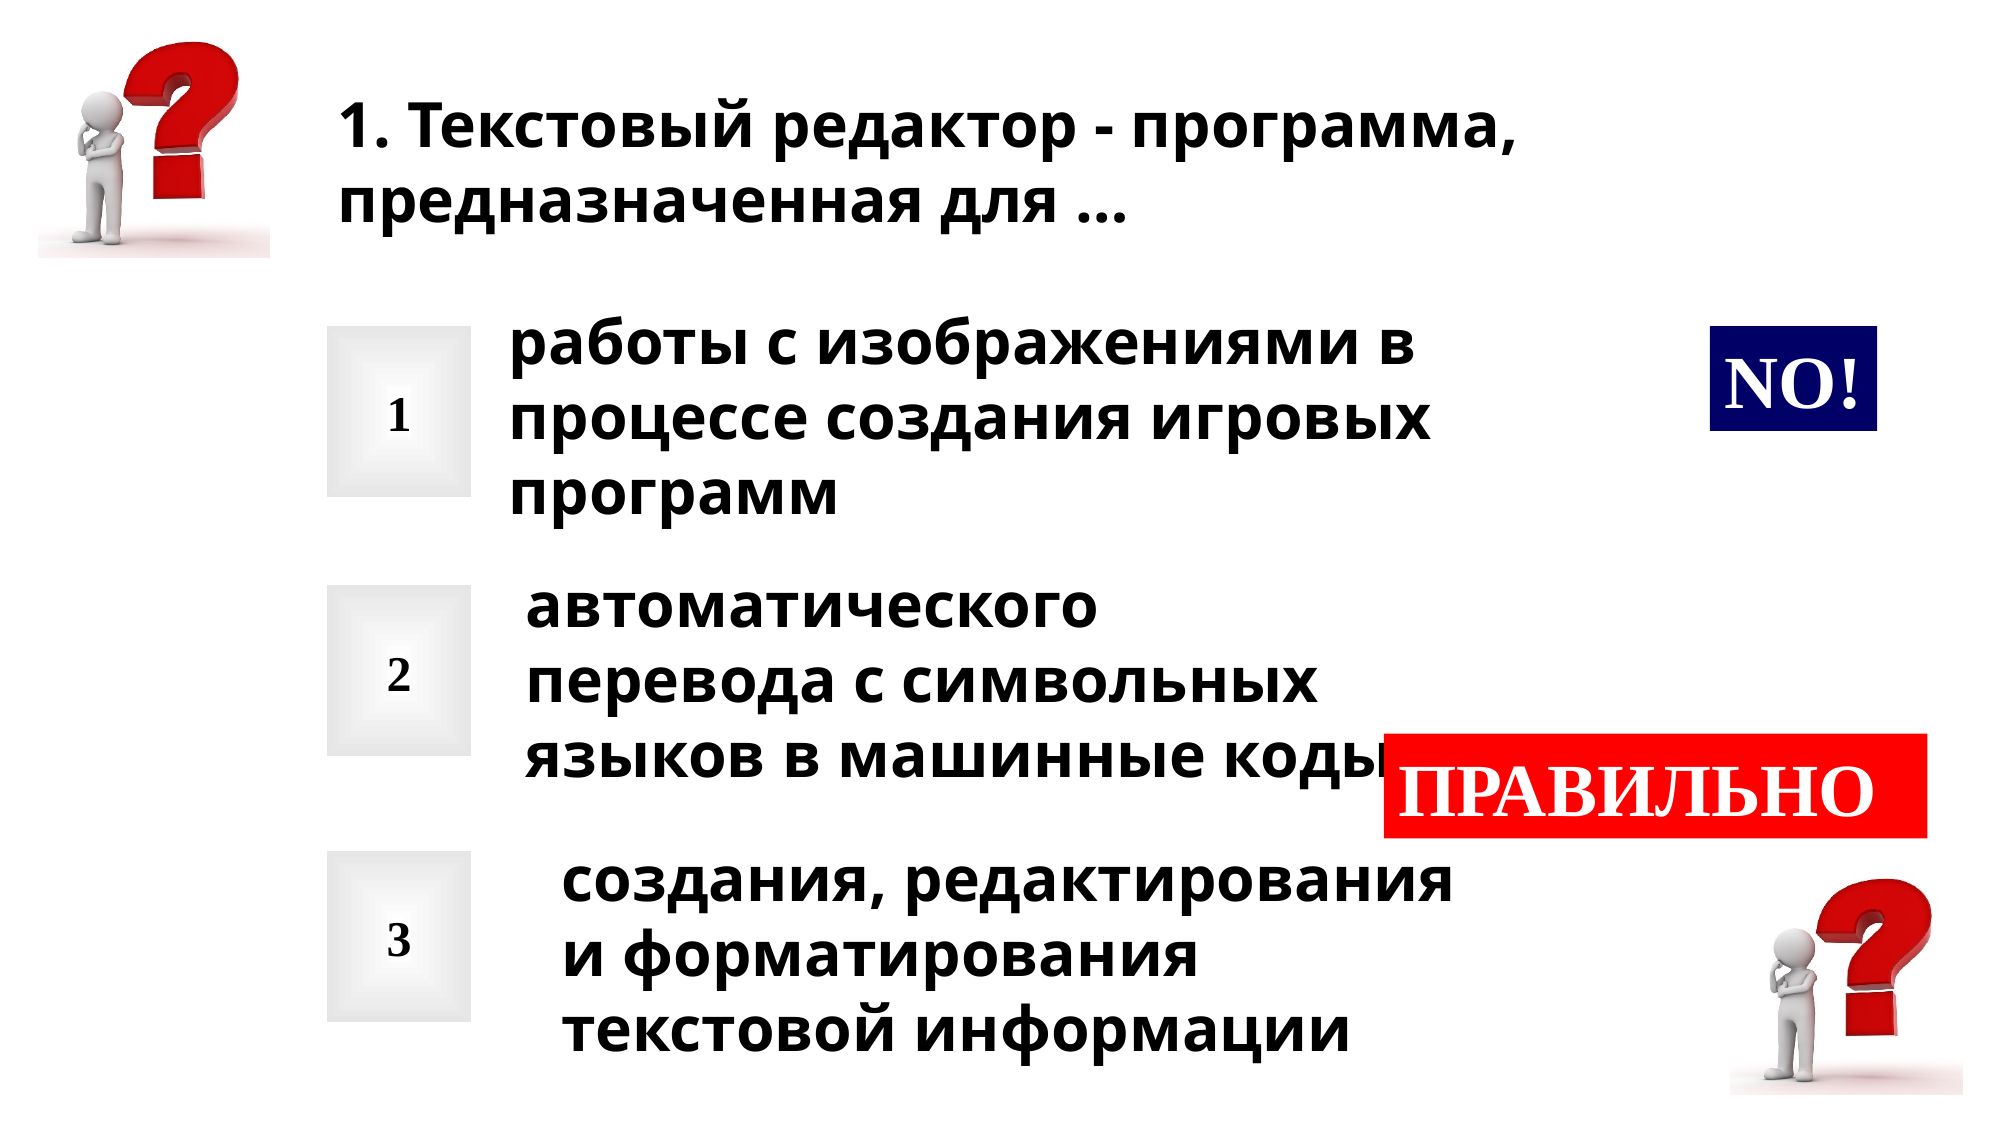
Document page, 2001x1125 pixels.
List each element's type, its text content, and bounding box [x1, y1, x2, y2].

text_box создания, редактирования и форматирования текстовой информации [546, 831, 1528, 1071]
text_box работы с изображениями в процессе создания игровых программ [494, 294, 1581, 534]
text_box ПРАВИЛЬНО [1383, 733, 1928, 839]
picture [37, 25, 270, 258]
picture [1730, 862, 1963, 1095]
text_box 2 [326, 585, 472, 757]
text_box 3 [326, 850, 472, 1022]
text_box 1. Текстовый редактор - программа, предназначенная для … [322, 77, 1731, 242]
text_box автоматического перевода с символьных языков в машинные коды [511, 557, 1433, 798]
text_box NO! [1709, 326, 1878, 431]
text_box 1 [326, 326, 472, 498]
